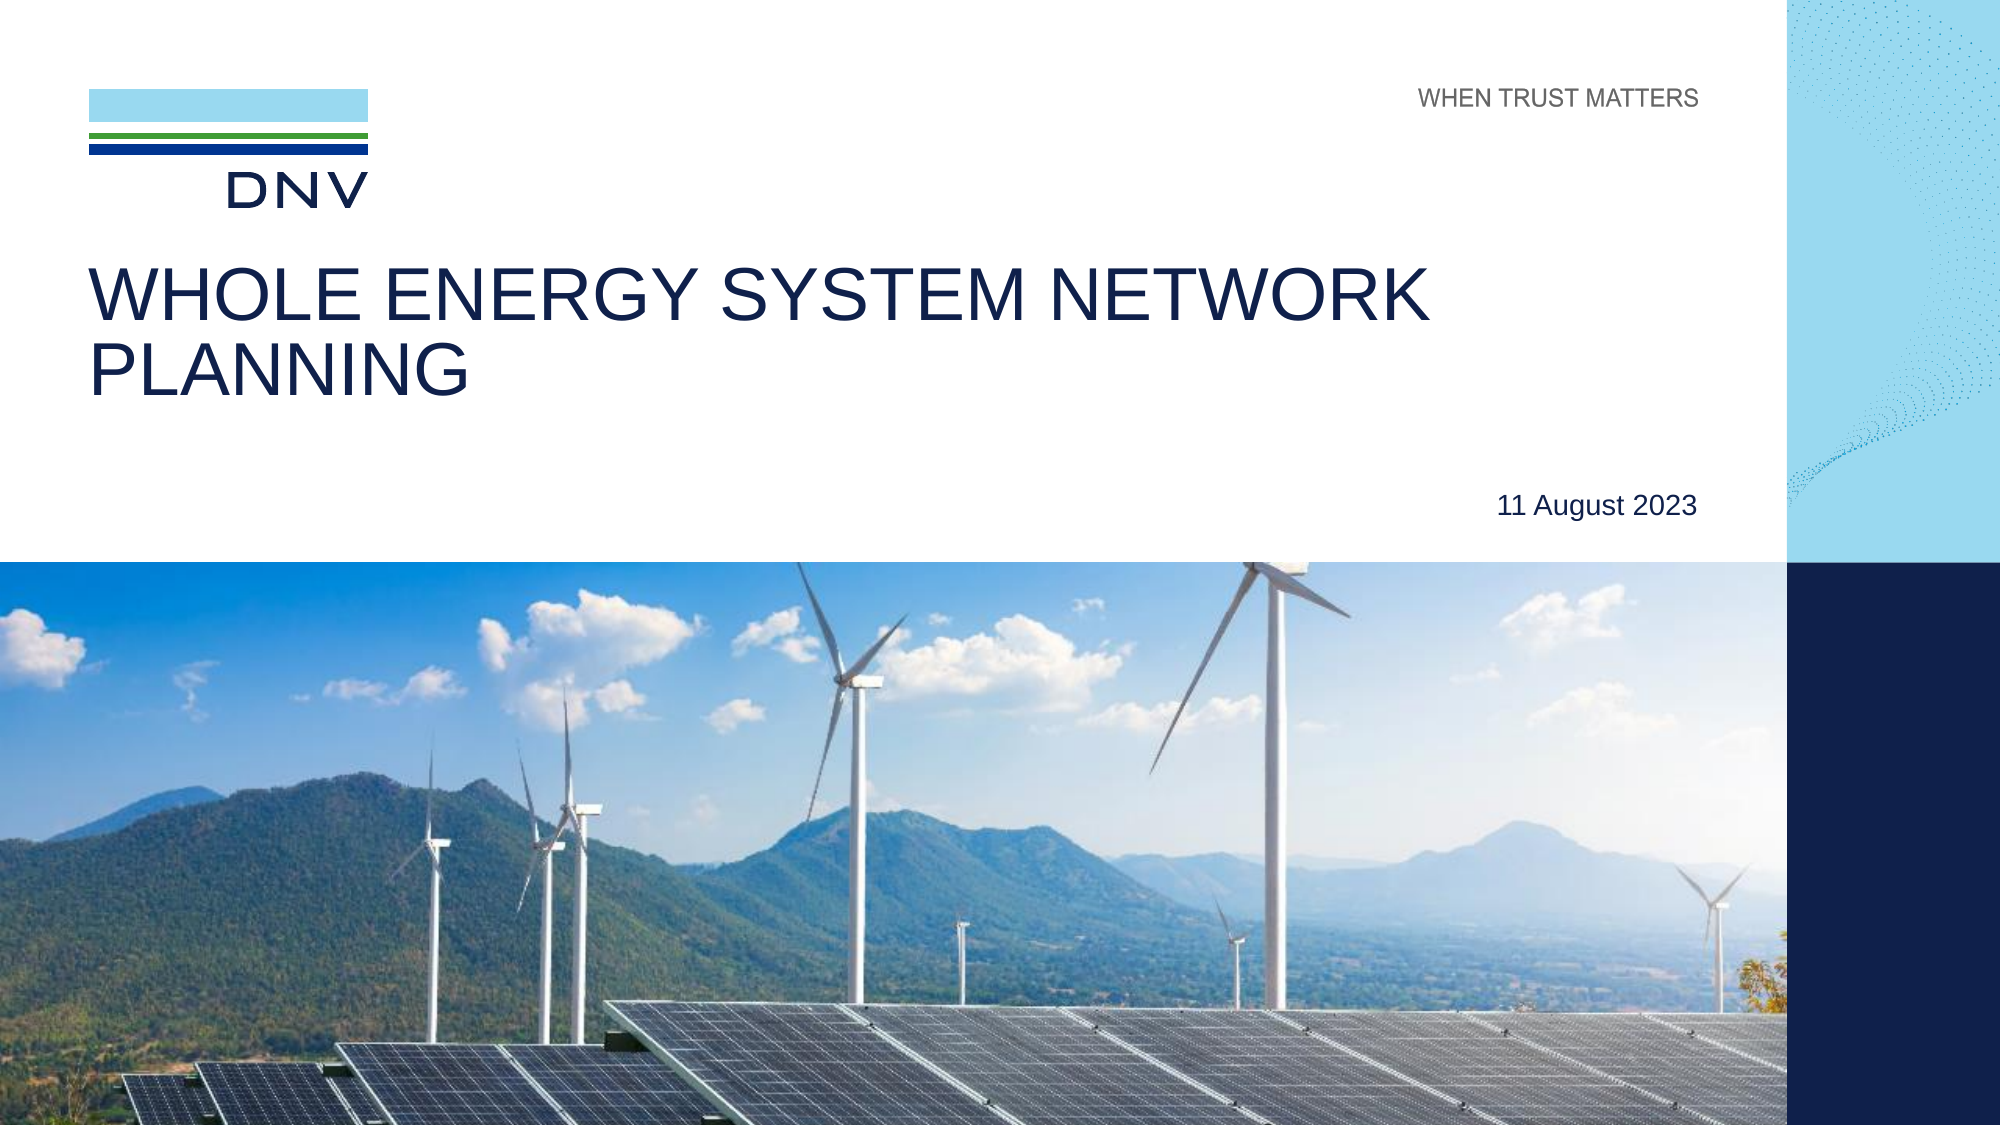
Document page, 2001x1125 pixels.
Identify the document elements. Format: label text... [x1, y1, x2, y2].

picture [1418, 88, 1698, 107]
title WHOLE ENERGY SYSTEM NETWORK PLANNING [88, 261, 1787, 422]
picture [0, 0, 2000, 1125]
